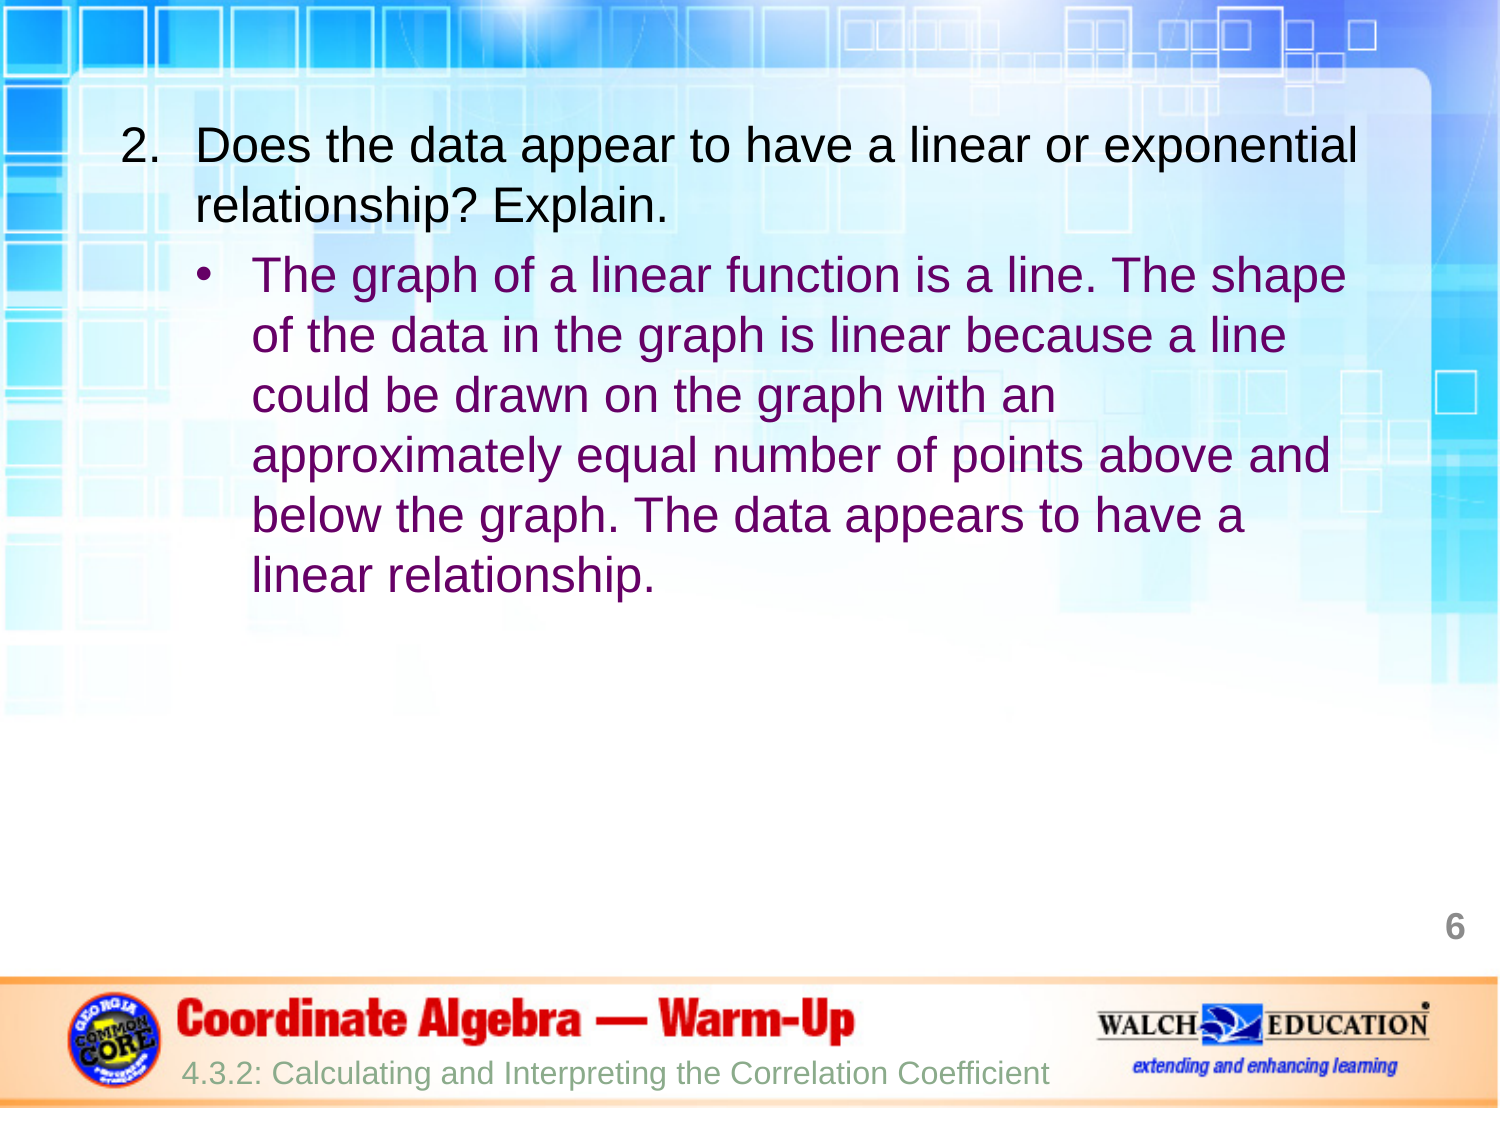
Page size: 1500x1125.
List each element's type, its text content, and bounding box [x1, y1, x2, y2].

subtitle Does the data appear to have a linear or exponential relationship? Explain. The graph of a linear function is a line. The shape of the data in the graph is linear because a line could be drawn on the graph with an approximately equal number of points above and below the graph. The data appears to have a linear relationship. [105, 105, 1394, 925]
footer 4.3.2: Calculating and Interpreting the Correlation Coefficient [166, 1048, 1086, 1094]
picture [0, 0, 1500, 1108]
slide_number 6 [1361, 901, 1481, 949]
